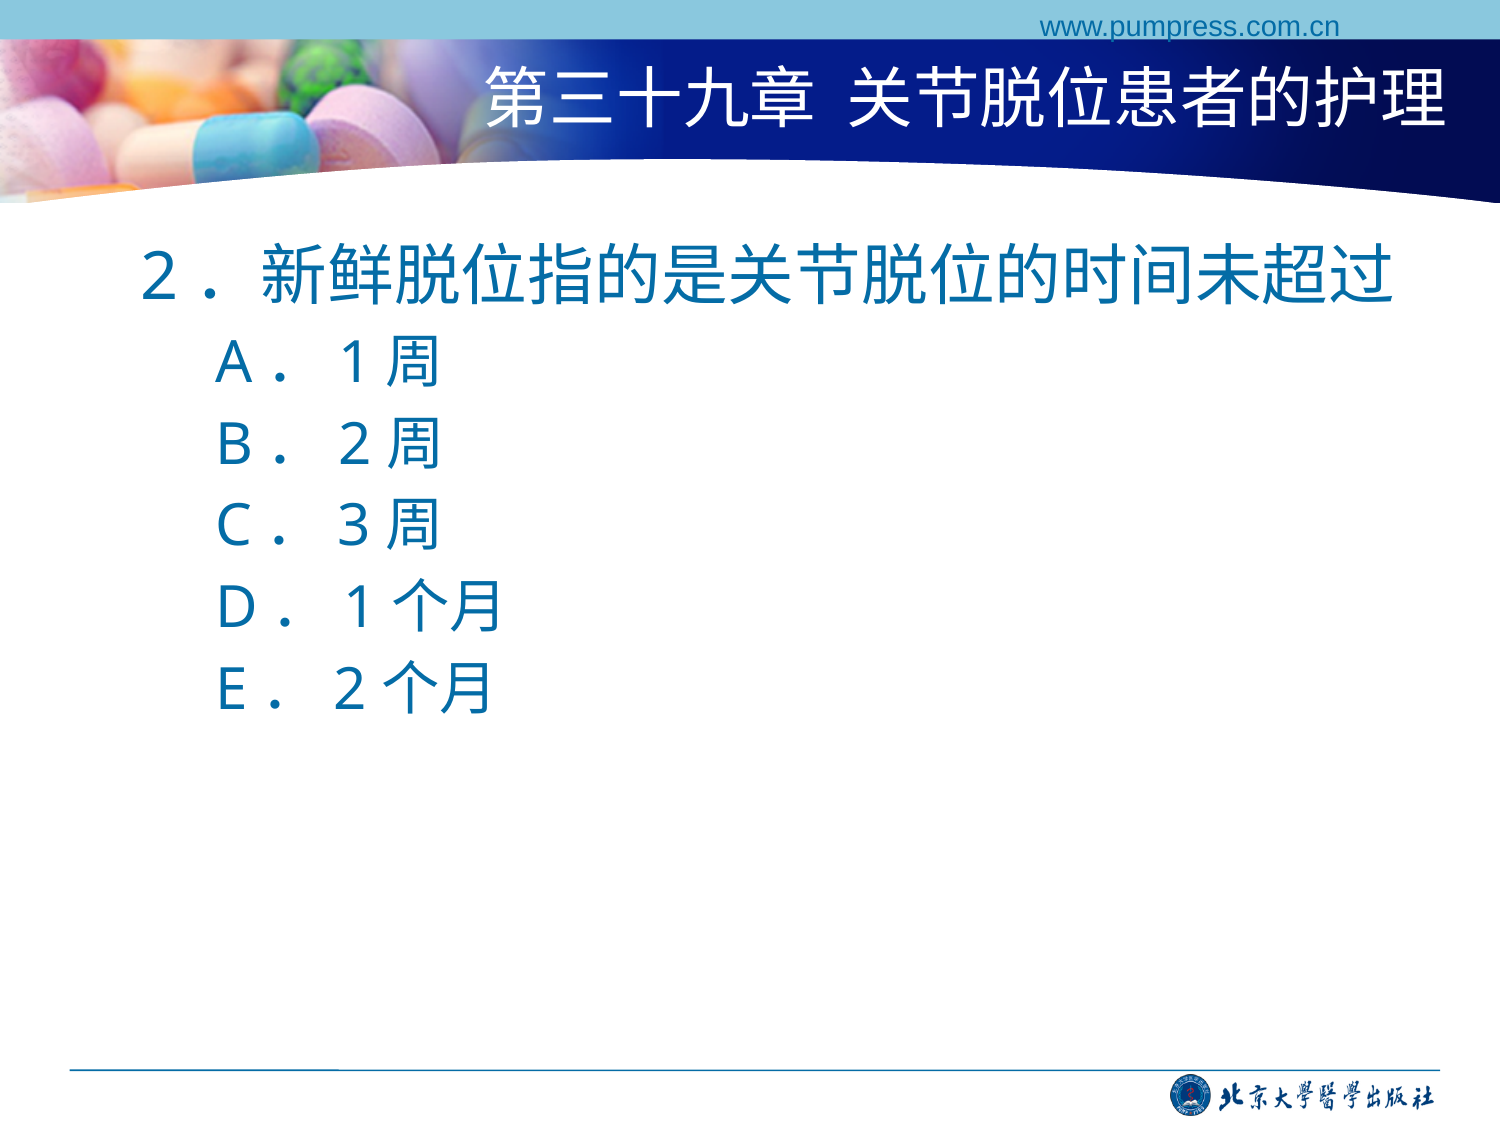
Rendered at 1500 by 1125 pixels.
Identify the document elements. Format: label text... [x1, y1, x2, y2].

slide_number www.pumpress.com.cn [1025, 0, 1463, 38]
list 2．新鲜脱位指的是关节脱位的时间未超过 A．1周 B．2周 C．3周 D．1个月 E．2个月 [49, 224, 1463, 1026]
picture [1170, 1074, 1436, 1118]
picture [0, 40, 1500, 203]
title 第三十九章 关节脱位患者的护理 [137, 49, 1463, 143]
